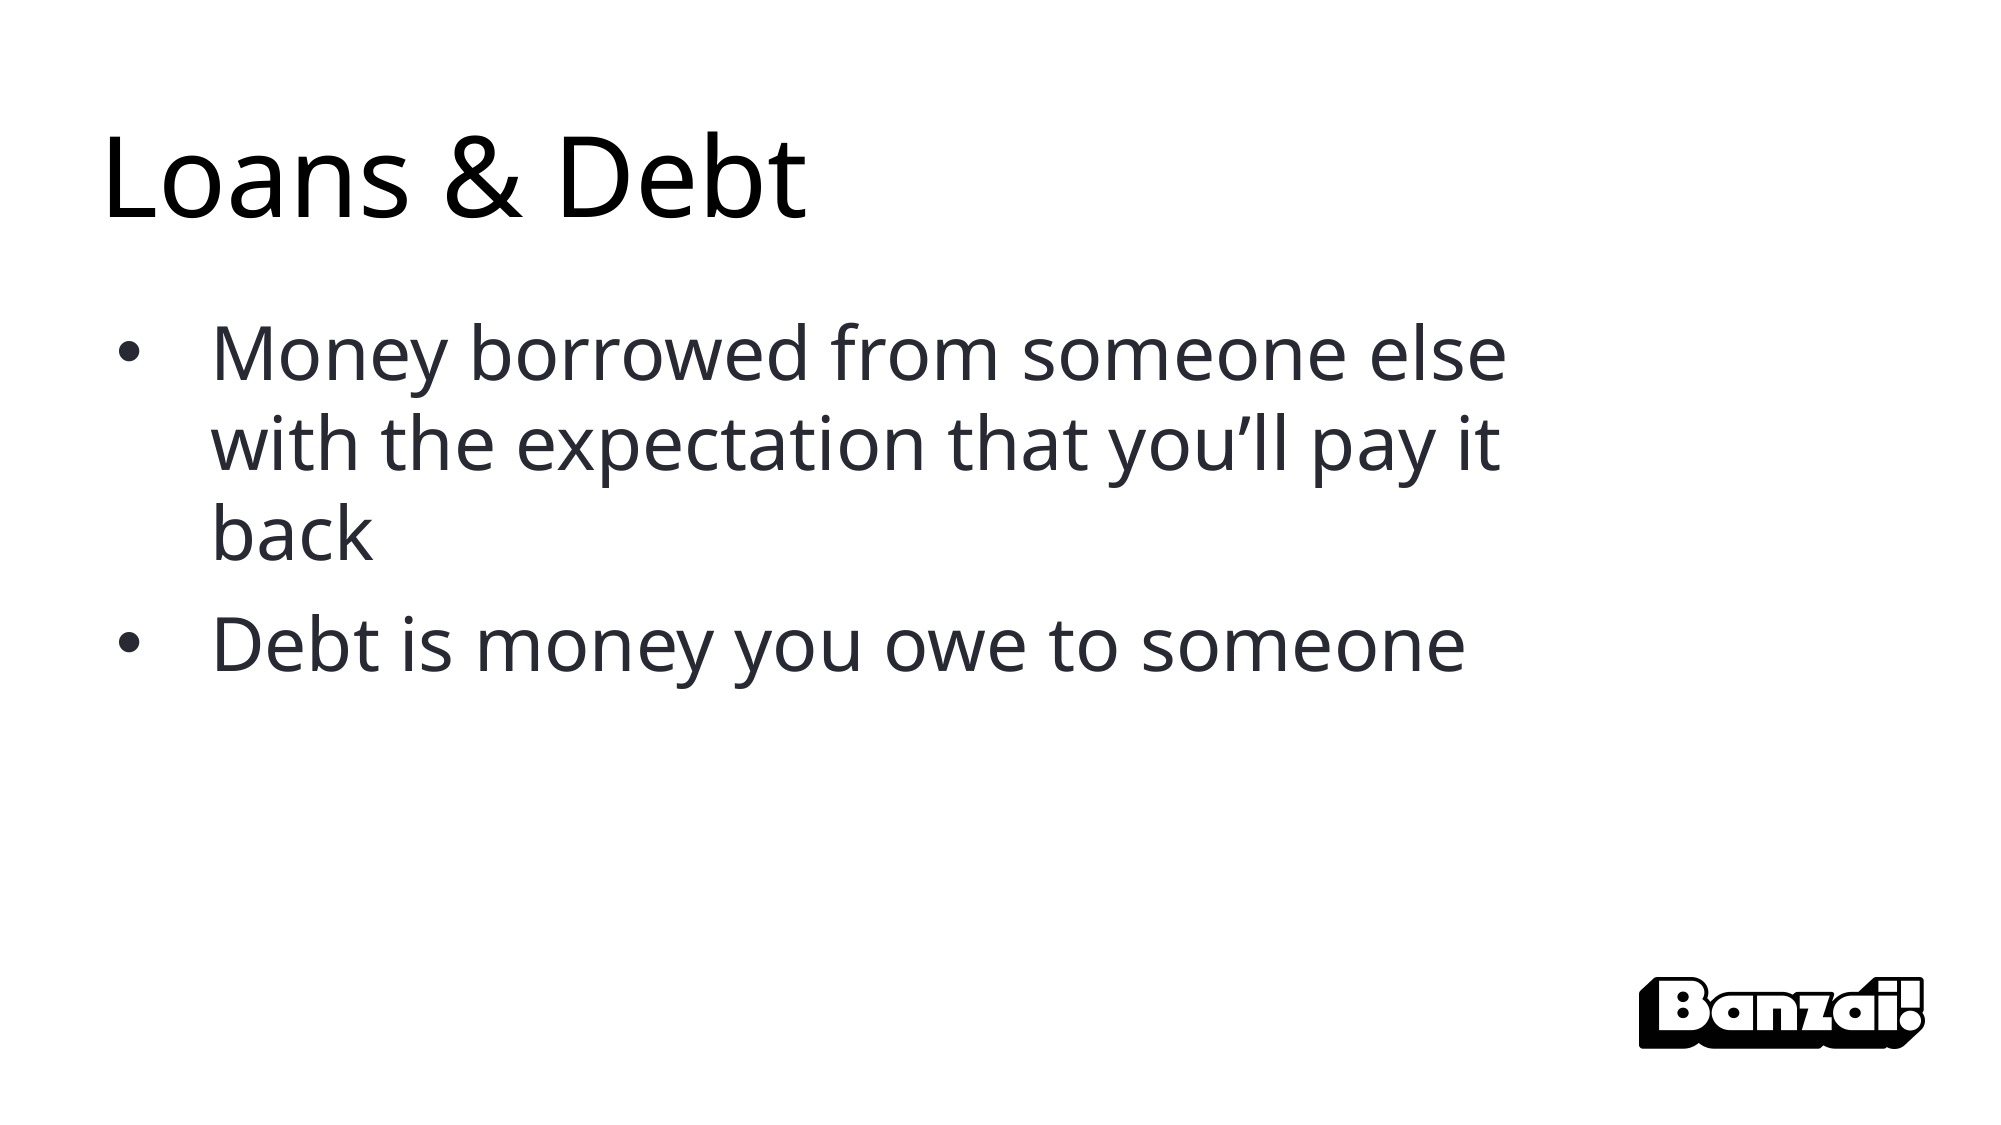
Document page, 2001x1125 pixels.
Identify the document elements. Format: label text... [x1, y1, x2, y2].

title Loans & Debt [91, 16, 1892, 250]
picture [1639, 977, 1925, 1050]
subtitle Money borrowed from someone else with the expectation that you’ll pay it back Debt is money you owe to someone [108, 297, 1597, 1058]
